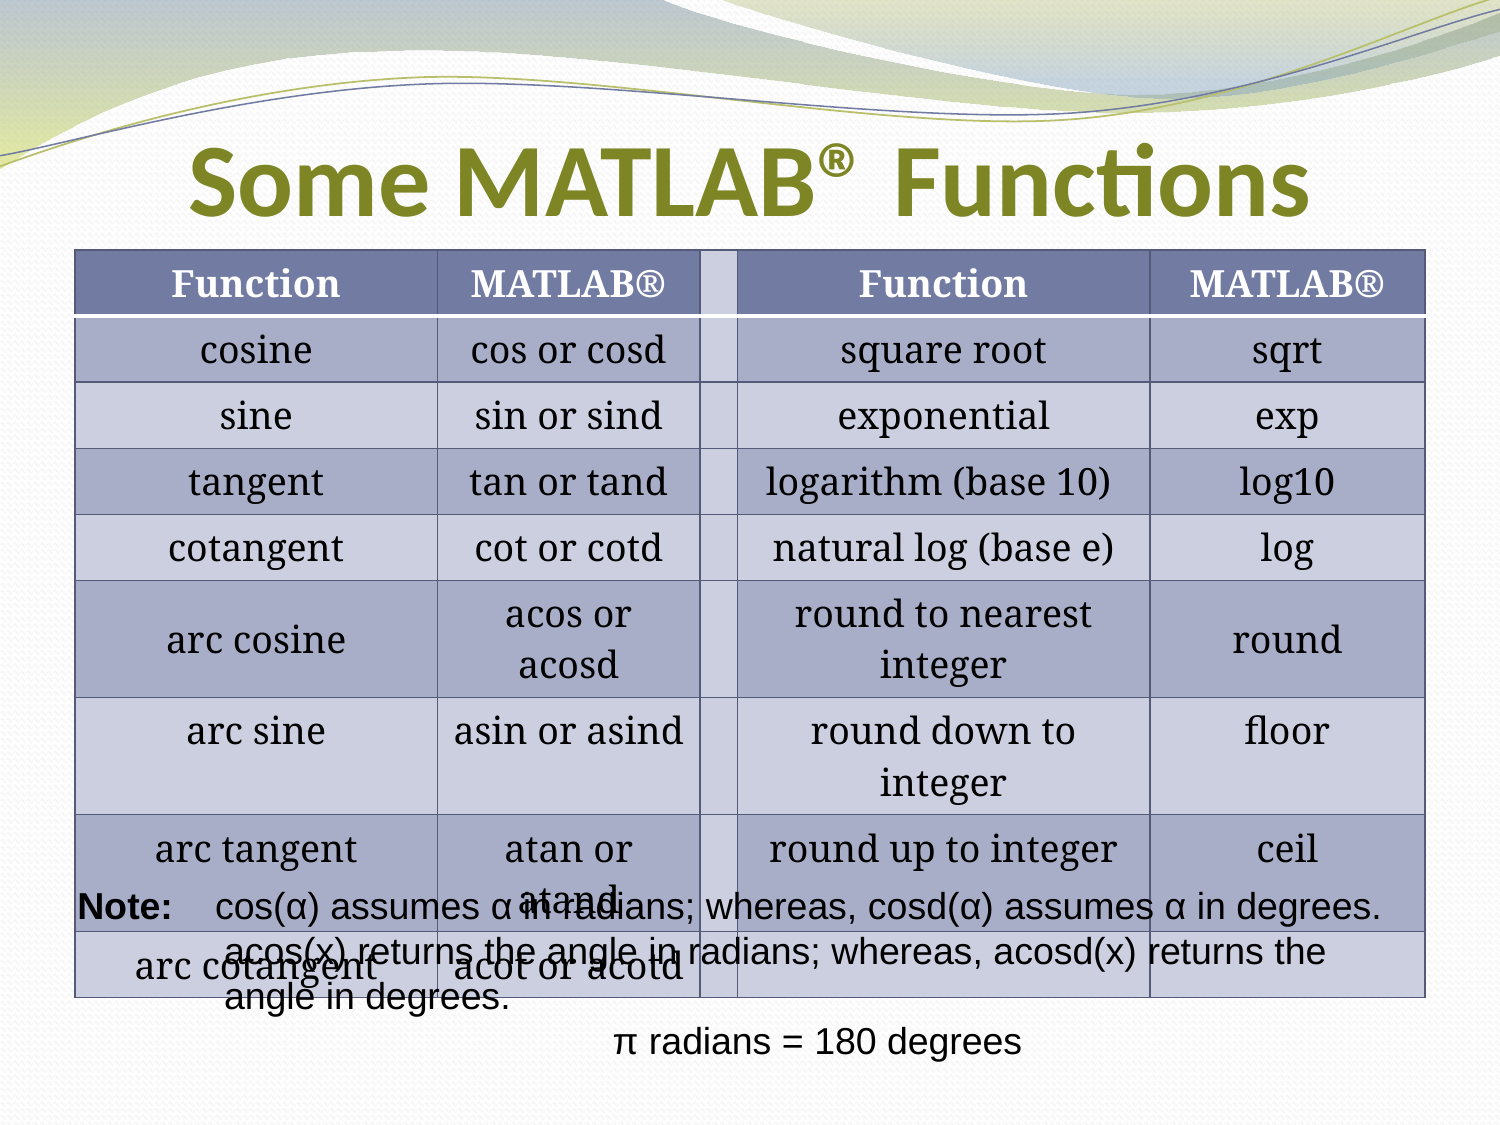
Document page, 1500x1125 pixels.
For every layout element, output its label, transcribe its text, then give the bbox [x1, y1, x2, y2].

table_cell natural log (base e) [738, 515, 1149, 580]
table_cell round [1151, 581, 1424, 697]
table_cell sin or sind [438, 383, 699, 448]
table_header MATLAB® [1151, 251, 1424, 314]
table_cell [701, 449, 737, 514]
table_header [701, 251, 737, 314]
table_cell arc cosine [76, 581, 437, 697]
table_cell round down to integer [738, 698, 1149, 814]
table_cell [701, 581, 737, 697]
table_cell round up to integer [738, 815, 1149, 874]
text_box Note: cos(α) assumes α in radians; whereas, cosd(α) assumes α in degrees. acos(x) returns the angle in radians; whereas, acosd(x) returns the angle in degrees. π radians = 180 degrees [62, 874, 1438, 1070]
table_cell sqrt [1151, 318, 1424, 381]
table_cell arc tangent [76, 815, 437, 874]
table_cell tan or tand [438, 449, 699, 514]
table_cell floor [1151, 698, 1424, 814]
title Some MATLAB® Functions [75, 50, 1425, 238]
table_cell [701, 383, 737, 448]
table_cell log [1151, 515, 1424, 580]
table_cell cot or cotd [438, 515, 699, 580]
table_cell log10 [1151, 449, 1424, 514]
table_cell cosine [76, 318, 437, 381]
table_cell [701, 815, 737, 874]
table_cell exp [1151, 383, 1424, 448]
table_cell round to nearest integer [738, 581, 1149, 697]
table_cell cos or cosd [438, 318, 699, 381]
table_header Function [76, 251, 437, 314]
table_cell tangent [76, 449, 437, 514]
table_cell square root [738, 318, 1149, 381]
table_cell exponential [738, 383, 1149, 448]
table_cell [701, 515, 737, 580]
table_cell sine [76, 383, 437, 448]
table_header MATLAB® [438, 251, 699, 314]
table_cell [701, 318, 737, 381]
table_cell logarithm (base 10) [738, 449, 1149, 514]
table_cell asin or asind [438, 698, 699, 814]
table_cell atan or atand [438, 815, 699, 874]
table_cell ceil [1151, 815, 1424, 874]
table_cell [701, 698, 737, 814]
table_cell acos or acosd [438, 581, 699, 697]
table_cell arc sine [76, 698, 437, 814]
table_header Function [738, 251, 1149, 314]
table_cell cotangent [76, 515, 437, 580]
